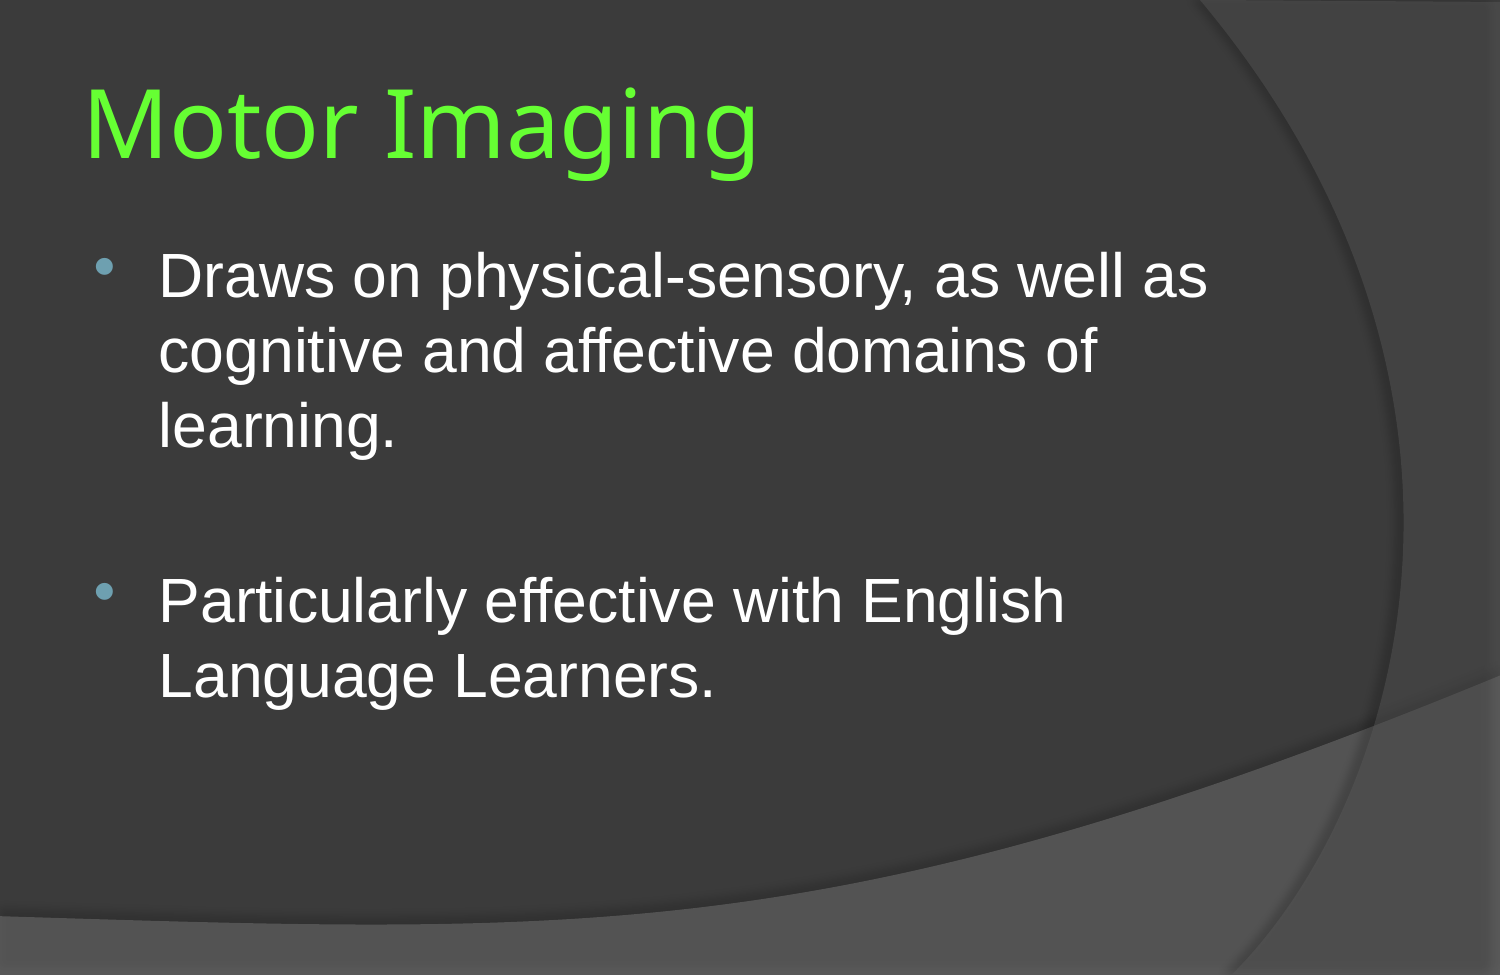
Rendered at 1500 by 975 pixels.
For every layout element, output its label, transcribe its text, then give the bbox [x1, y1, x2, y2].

list Draws on physical-sensory, as well as cognitive and affective domains of learning. Particularly effective with English Language Learners. [74, 227, 1301, 872]
title Motor Imaging [74, 38, 1301, 202]
